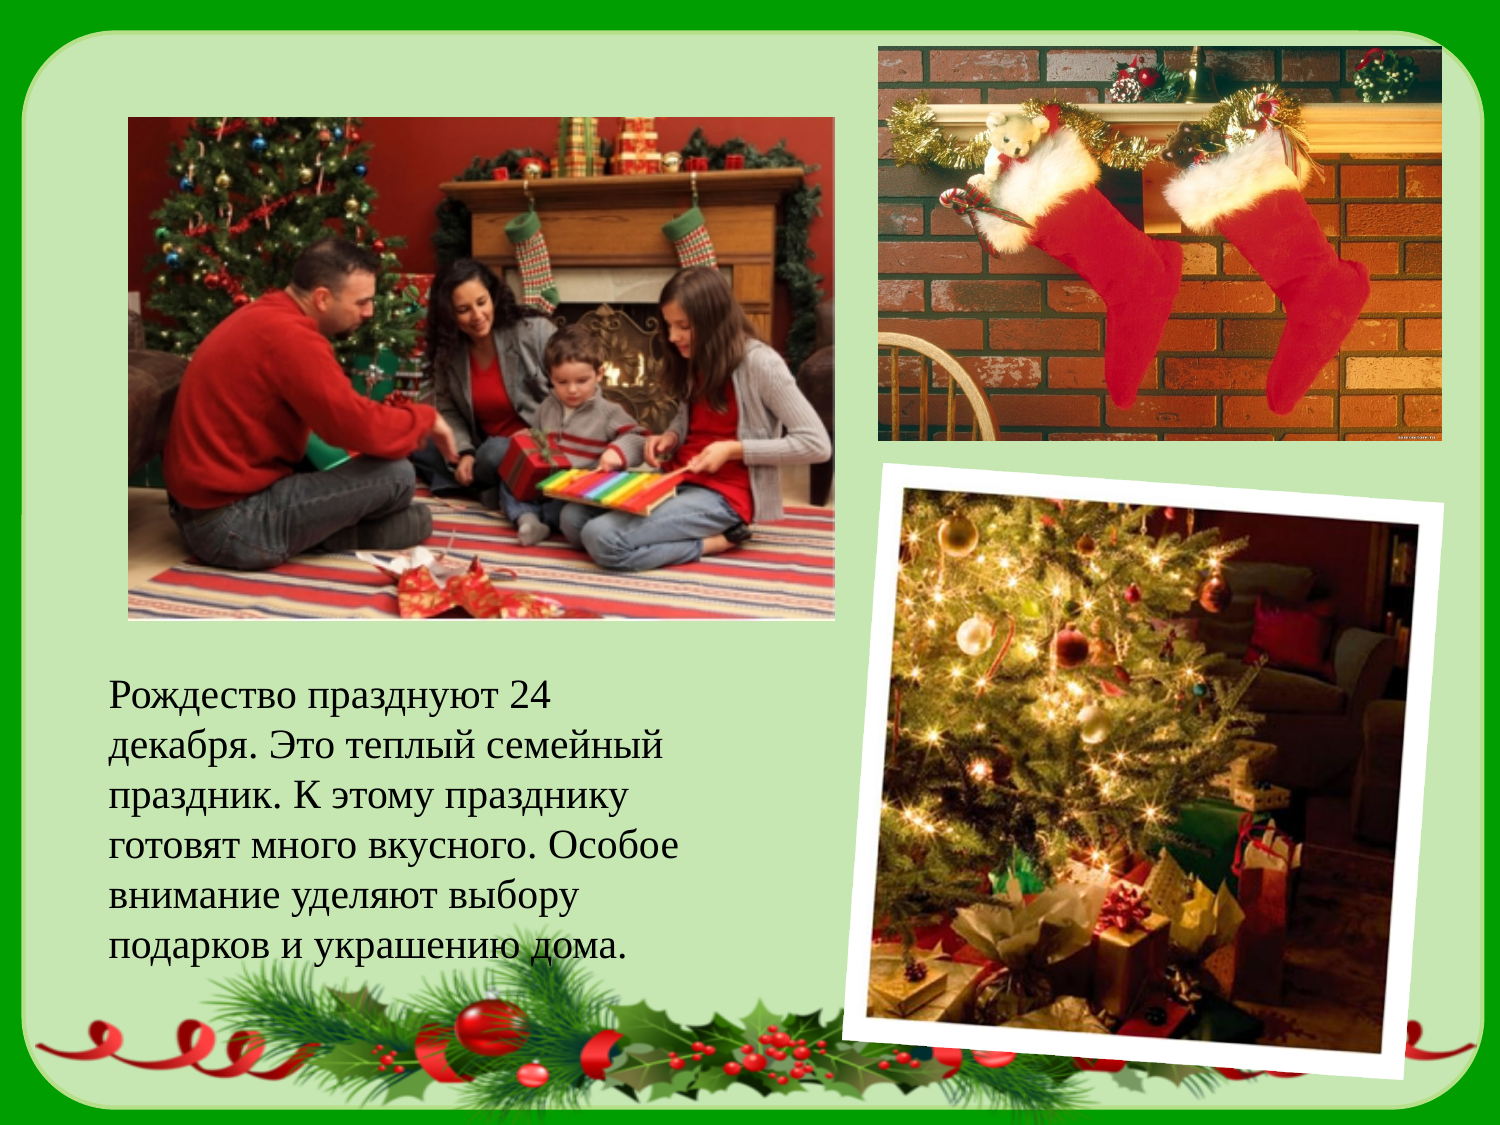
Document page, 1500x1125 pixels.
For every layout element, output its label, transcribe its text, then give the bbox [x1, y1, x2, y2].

text_box Рождество празднуют 24 декабря. Это теплый семейный праздник. К этому празднику готовят много вкусного. Особое внимание уделяют выбору подарков и украшению дома. [93, 659, 704, 974]
picture [35, 463, 1477, 1125]
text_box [128, 116, 835, 622]
picture [878, 46, 1442, 441]
